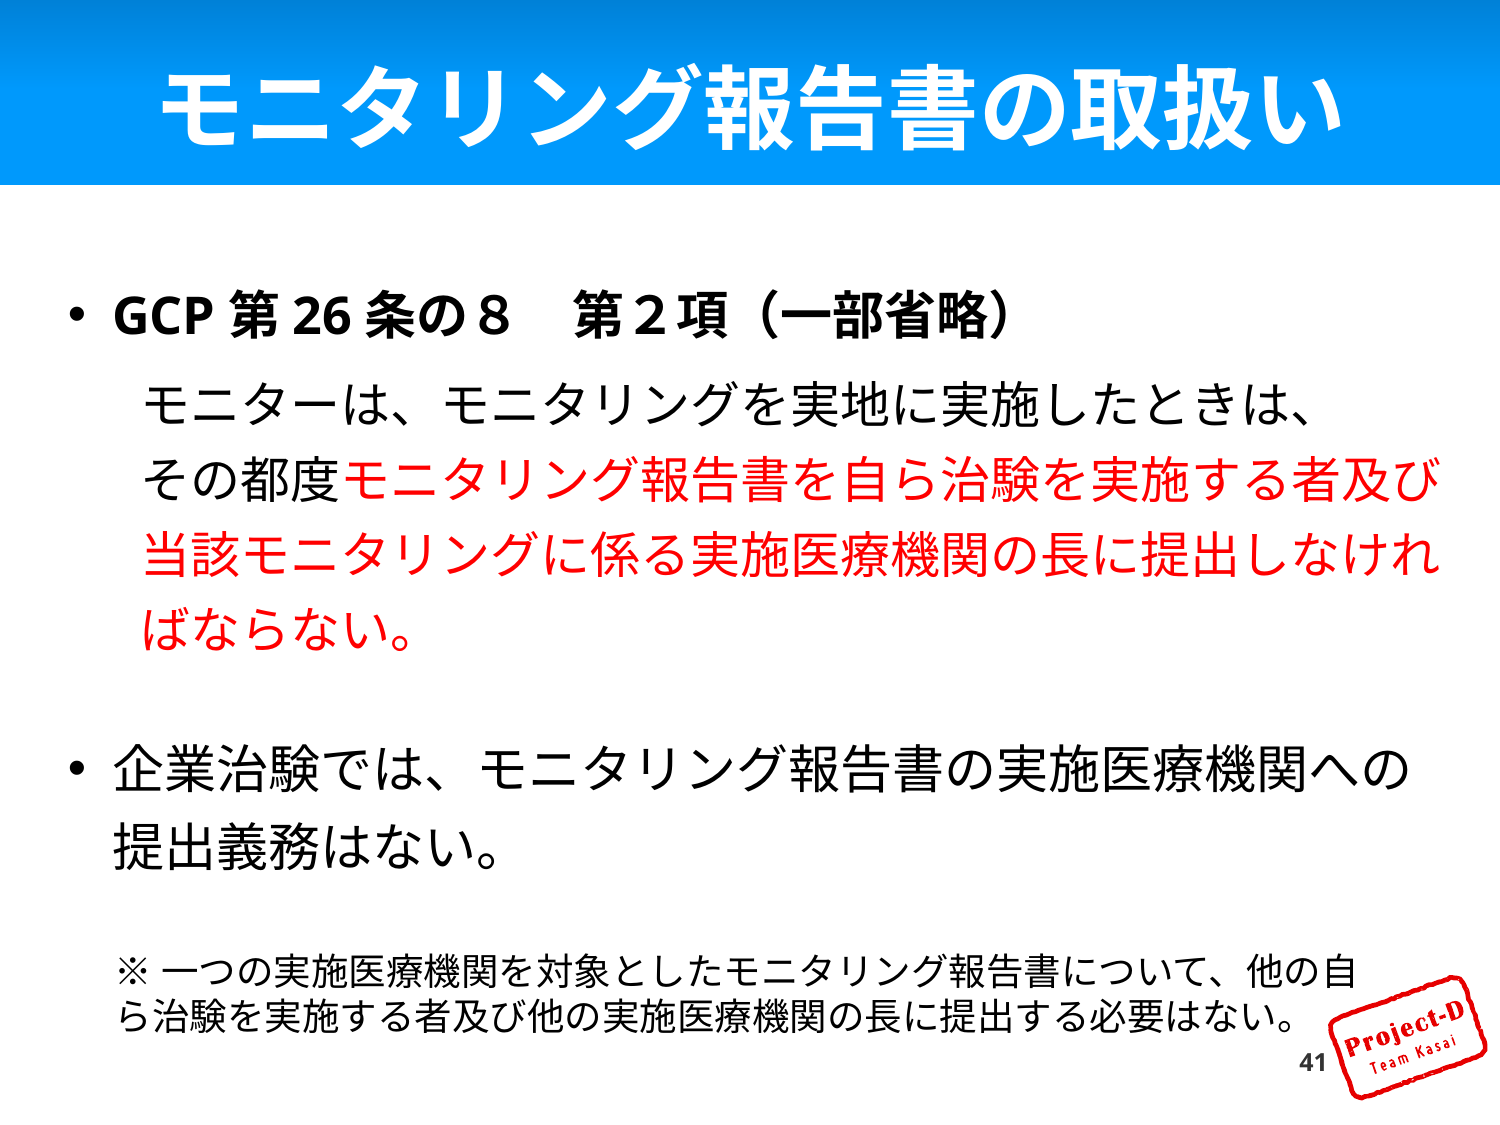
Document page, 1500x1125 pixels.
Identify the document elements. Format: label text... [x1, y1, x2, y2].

list GCP第26条の８ 第２項（一部省略） モニターは、モニタリングを実地に実施したときは、 その都度モニタリング報告書を自ら治験を実施する者及び 当該モニタリングに係る実施医療機関の長に提出しなければならない。 企業治験では、モニタリング報告書の実施医療機関への 提出義務はない。 [53, 259, 1466, 1002]
title モニタリング報告書の取扱い [0, 0, 1500, 185]
picture [1327, 974, 1488, 1101]
text_box ※一つの実施医療機関を対象としたモニタリング報告書について、他の自ら治験を実施する者及び他の実施医療機関の長に提出する必要はない。 [100, 940, 1400, 1046]
